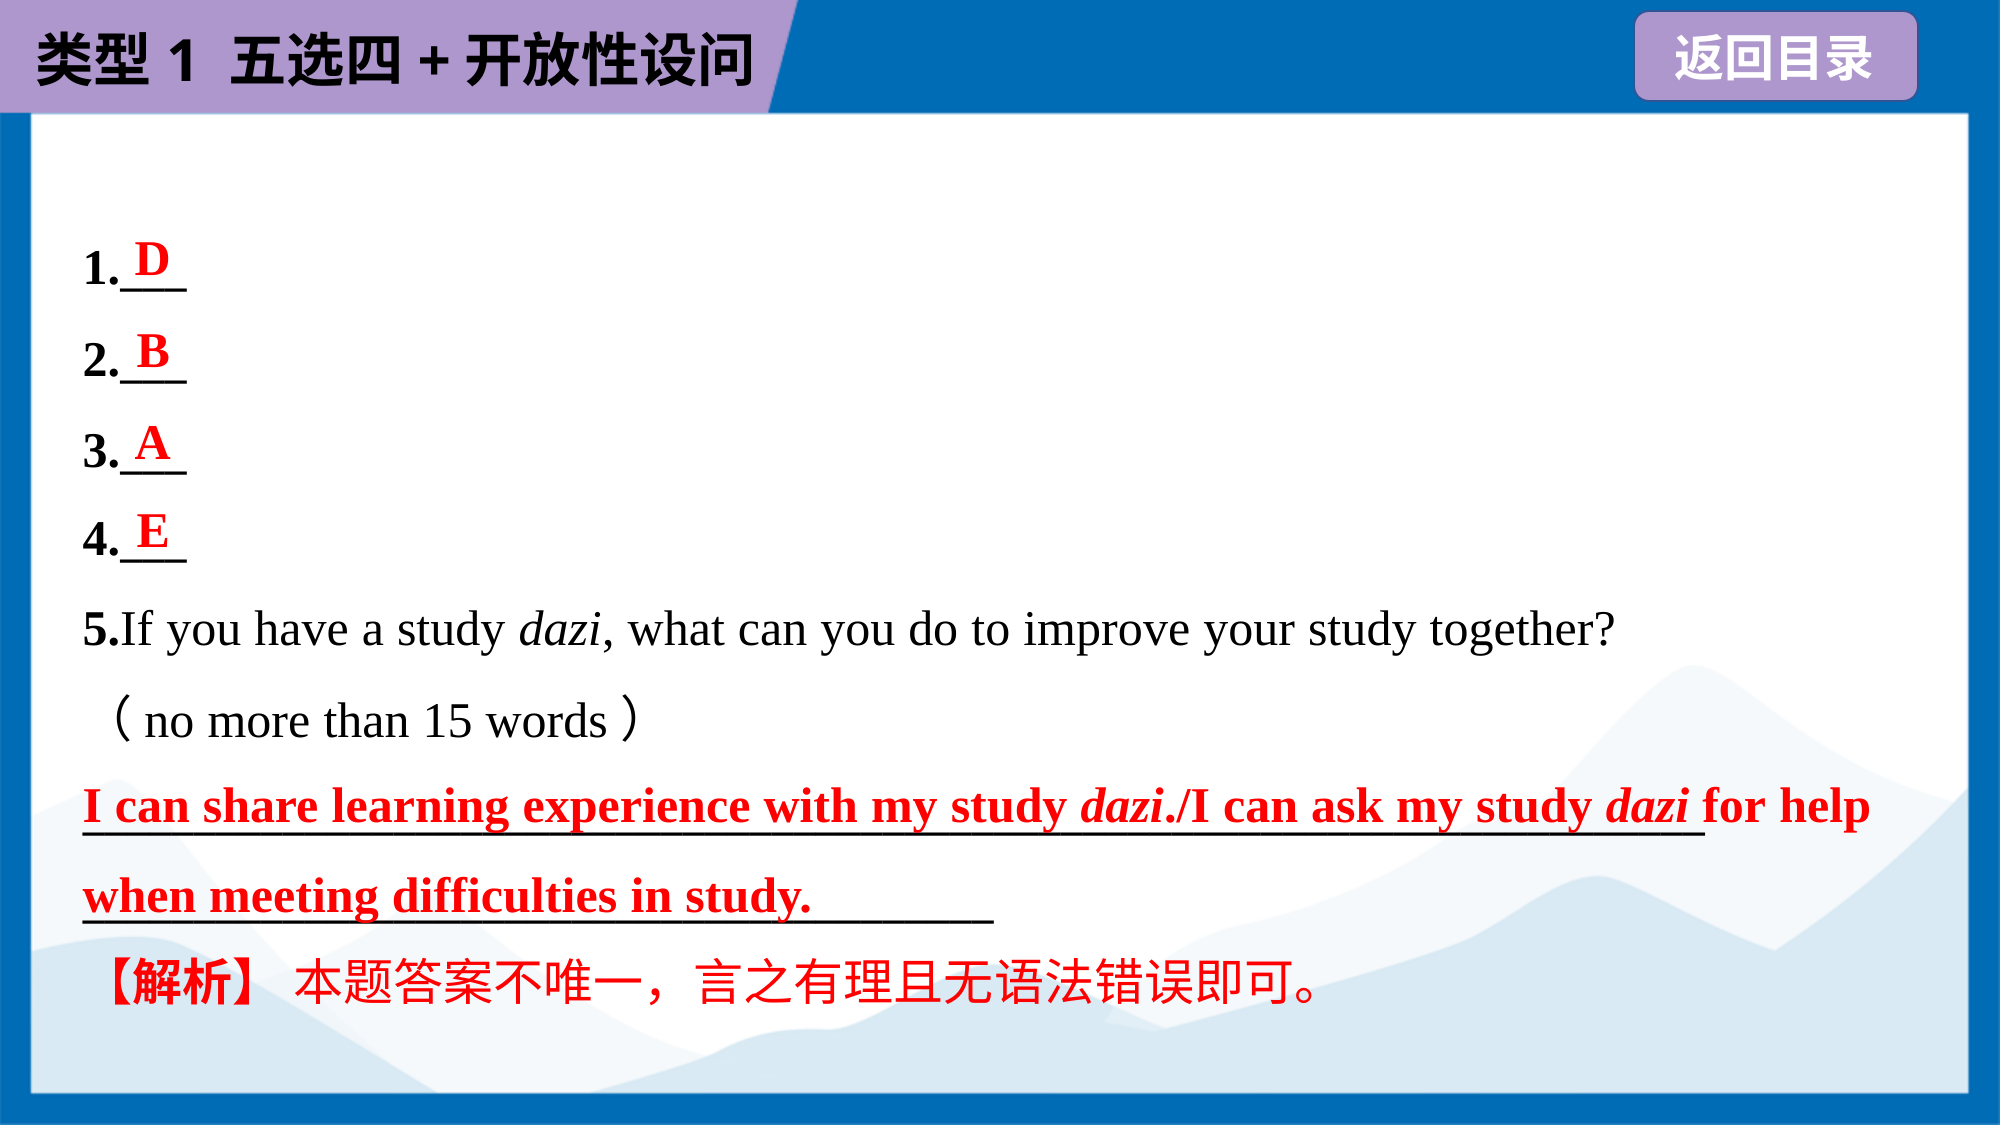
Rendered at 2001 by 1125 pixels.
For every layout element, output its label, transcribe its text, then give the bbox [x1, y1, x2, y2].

text_box A [116, 381, 189, 461]
text_box 【解析】 本题答案不唯一，言之有理且无语法错误即可。 [82, 923, 1917, 1002]
text_box B [118, 289, 189, 369]
text_box E [118, 469, 189, 549]
text_box D [116, 198, 189, 277]
text_box 5.If you have a study dazi, what can you do to improve your study together? （no more than 15 words） _________________________________________________________________________ _________________________________________ [82, 913, 1917, 917]
picture [0, 0, 2000, 1125]
text_box I can share learning experience with my study dazi./I can ask my study dazi for help when meeting difficulties in study. [82, 742, 1917, 913]
text_box 1.___ 2.___ 3.___ 4.___ [82, 202, 1917, 556]
text_box 5.If you have a study dazi, what can you do to improve your study together? （no more than 15 words） _________________________________________________________________________ _________________________________________ [82, 564, 1917, 742]
